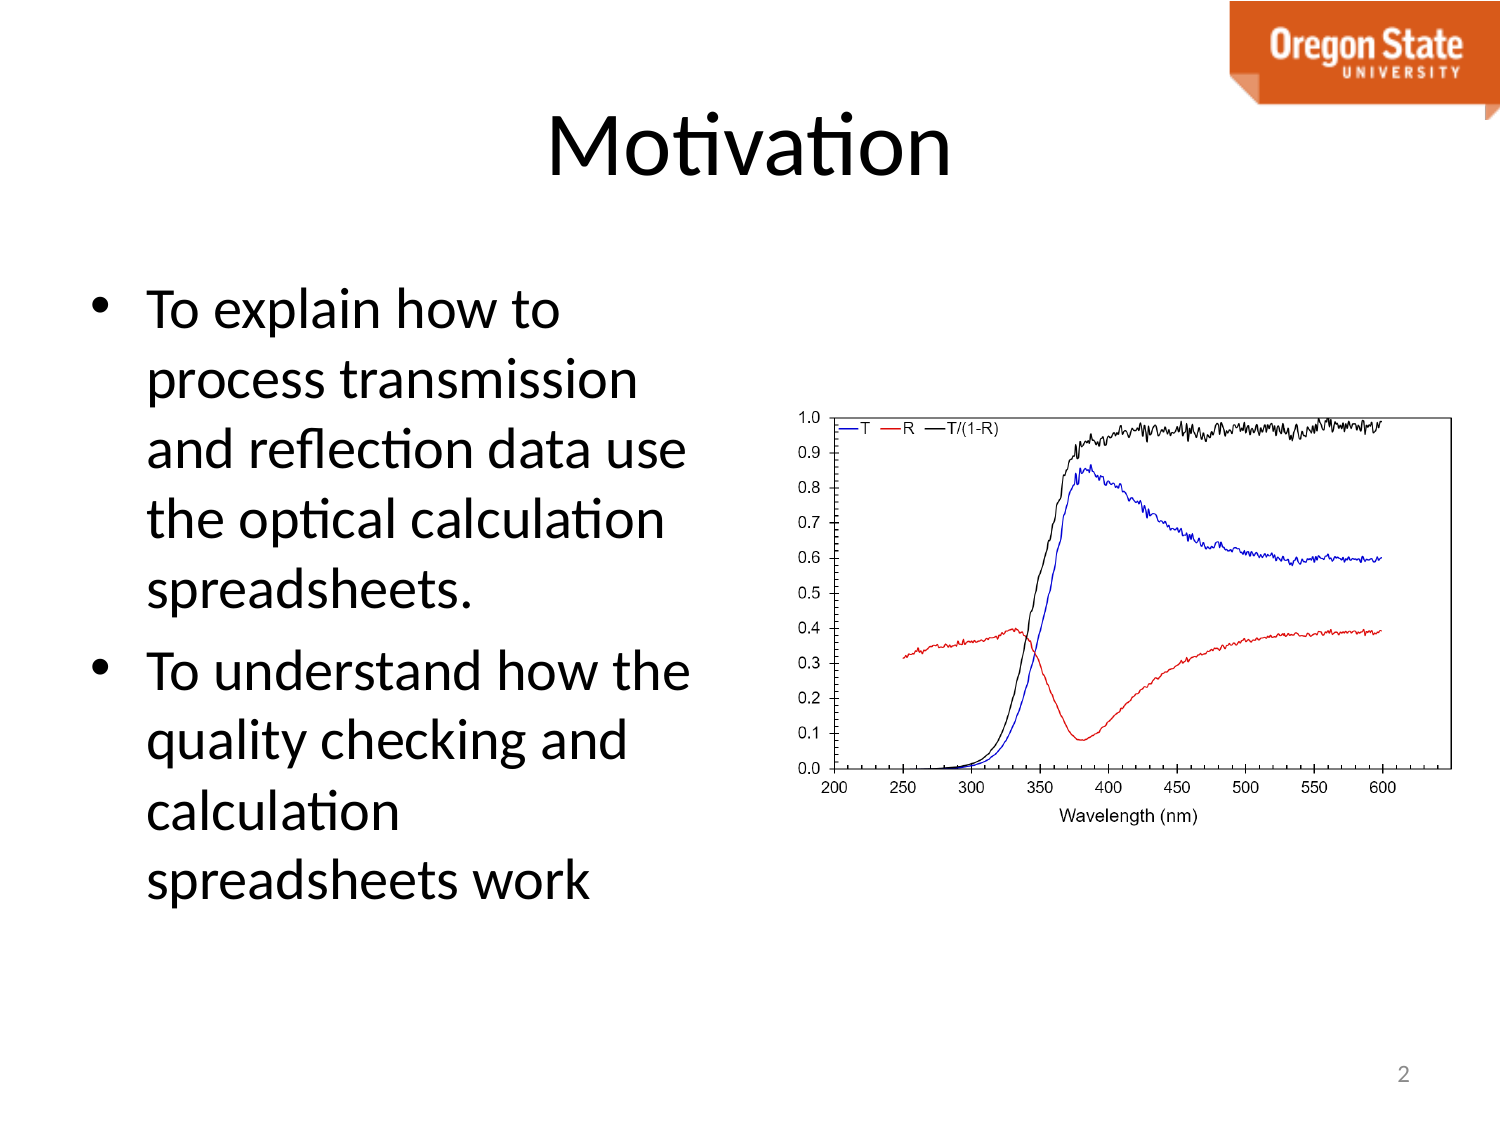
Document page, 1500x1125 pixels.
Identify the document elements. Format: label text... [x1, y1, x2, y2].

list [793, 405, 1456, 831]
title Motivation [75, 45, 1425, 233]
slide_number 2 [1074, 1042, 1425, 1103]
list To explain how to process transmission and reflection data use the optical calculation spreadsheets. To understand how the quality checking and calculation spreadsheets work [75, 262, 738, 1005]
